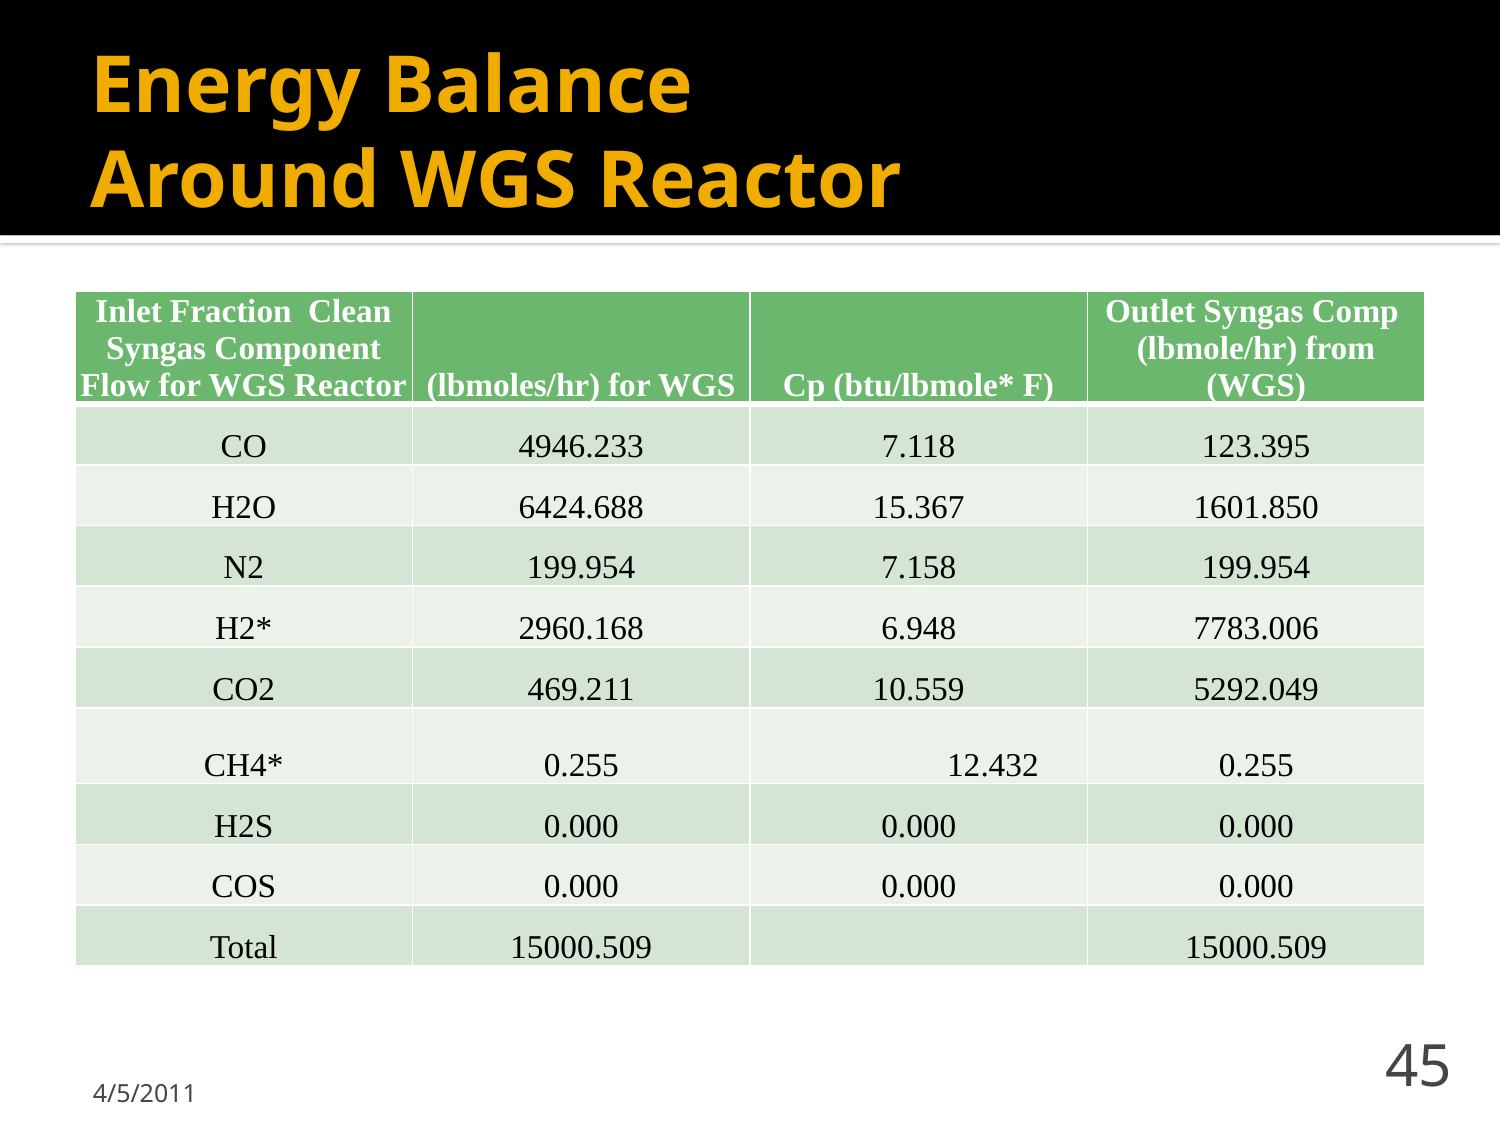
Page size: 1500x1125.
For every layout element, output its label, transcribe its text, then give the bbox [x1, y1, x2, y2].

table_cell 6424.688 [413, 466, 749, 525]
table_cell 199.954 [1088, 526, 1424, 585]
table_cell 10.559 [751, 648, 1087, 707]
title Energy Balance Around WGS Reactor [75, 25, 1425, 231]
table_cell 15000.509 [413, 906, 749, 965]
table_cell 199.954 [413, 526, 749, 585]
table_cell 469.211 [413, 648, 749, 707]
table_cell H2* [76, 587, 412, 646]
table_cell 0.000 [751, 784, 1087, 844]
table_cell 7783.006 [1088, 587, 1424, 646]
table_cell CO [76, 407, 412, 464]
table_cell 2960.168 [413, 587, 749, 646]
table_header (lbmoles/hr) for WGS [413, 292, 749, 401]
table_cell H2O [76, 466, 412, 525]
table_header Inlet Fraction Clean Syngas Component Flow for WGS Reactor [76, 292, 412, 401]
table_cell COS [76, 845, 412, 904]
table_cell 0.000 [1088, 784, 1424, 844]
table_header Cp (btu/lbmole* F) [751, 292, 1087, 401]
table_cell CH4* [76, 709, 412, 783]
table_cell 12.432 [751, 709, 1087, 783]
table_cell 0.255 [1088, 709, 1424, 783]
table_cell 5292.049 [1088, 648, 1424, 707]
table_cell 0.255 [413, 709, 749, 783]
table_cell 15000.509 [1088, 906, 1424, 965]
table_cell N2 [76, 526, 412, 585]
table_cell 4946.233 [413, 407, 749, 464]
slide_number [75, 1062, 425, 1108]
slide_number 45 [1345, 1062, 1467, 1108]
table_cell 15.367 [751, 466, 1087, 525]
table_cell 7.158 [751, 526, 1087, 585]
table_cell CO2 [76, 648, 412, 707]
table_cell 1601.850 [1088, 466, 1424, 525]
table_cell 0.000 [413, 845, 749, 904]
table_cell Total [76, 906, 412, 965]
table_cell 0.000 [1088, 845, 1424, 904]
table_cell 0.000 [413, 784, 749, 844]
table_cell [751, 906, 1087, 965]
table_cell H2S [76, 784, 412, 844]
table_cell 0.000 [751, 845, 1087, 904]
table_cell 123.395 [1088, 407, 1424, 464]
table_cell 7.118 [751, 407, 1087, 464]
table_header Outlet Syngas Comp (lbmole/hr) from (WGS) [1088, 292, 1424, 401]
table_cell 6.948 [751, 587, 1087, 646]
